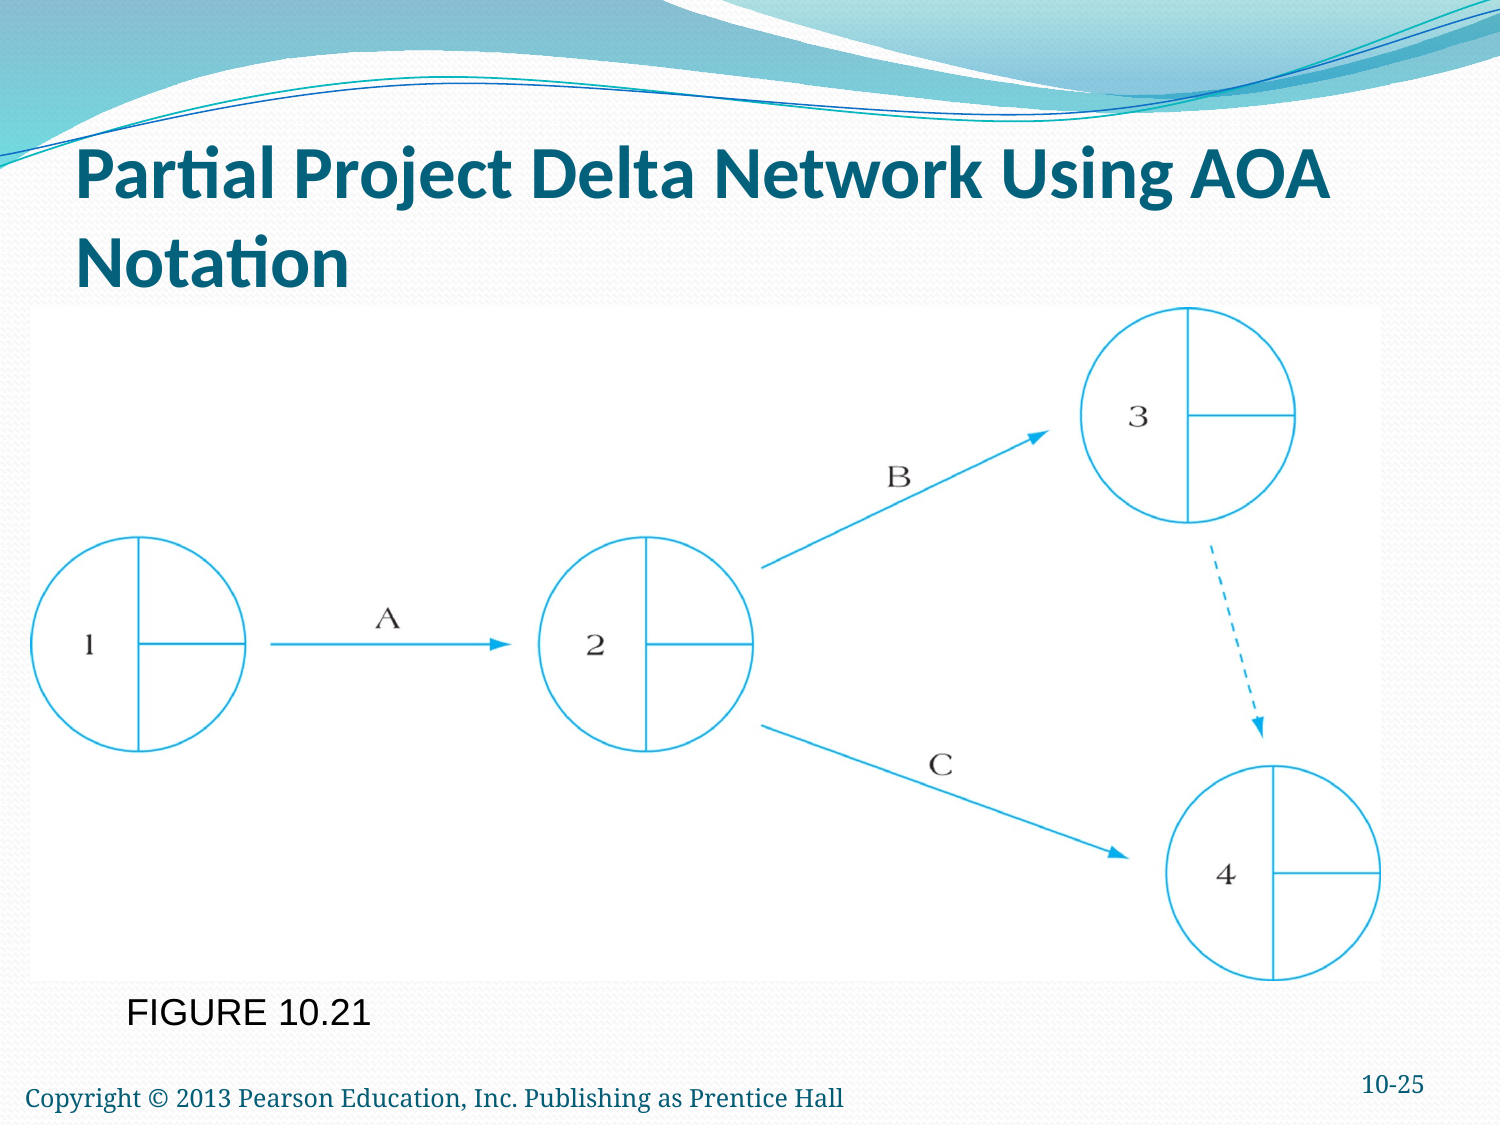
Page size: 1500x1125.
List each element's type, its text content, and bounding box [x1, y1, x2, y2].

picture [29, 307, 1381, 982]
text_box Copyright © 2013 Pearson Education, Inc. Publishing as Prentice Hall [24, 1074, 988, 1113]
slide_number 10-25 [1299, 1042, 1425, 1103]
title Partial Project Delta Network Using AOA Notation [74, 115, 1438, 304]
text_box FIGURE 10.21 [111, 994, 408, 1041]
